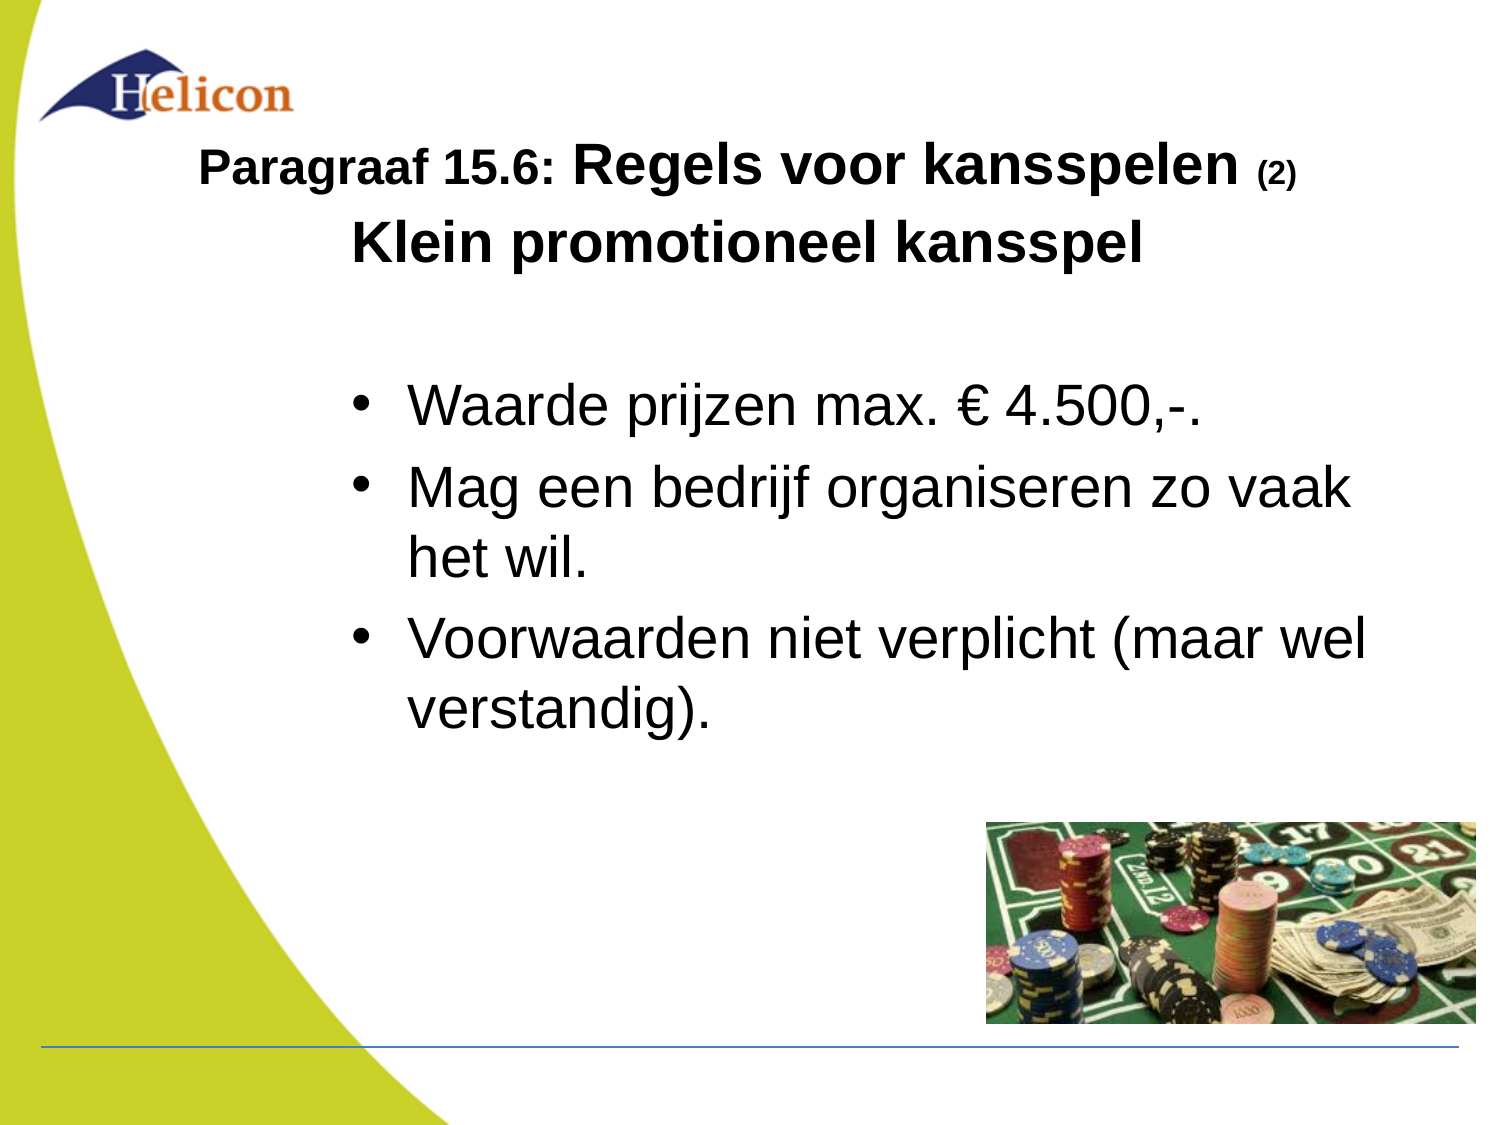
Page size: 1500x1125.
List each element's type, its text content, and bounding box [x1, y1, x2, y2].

title Paragraaf 15.6: Regels voor kansspelen (2) [183, 67, 1500, 255]
list Klein promotioneel kansspel Waarde prijzen max. € 4.500,-. Mag een bedrijf organiseren zo vaak het wil. Voorwaarden niet verplicht (maar wel verstandig). [336, 196, 1425, 1005]
picture [0, 0, 1500, 1125]
